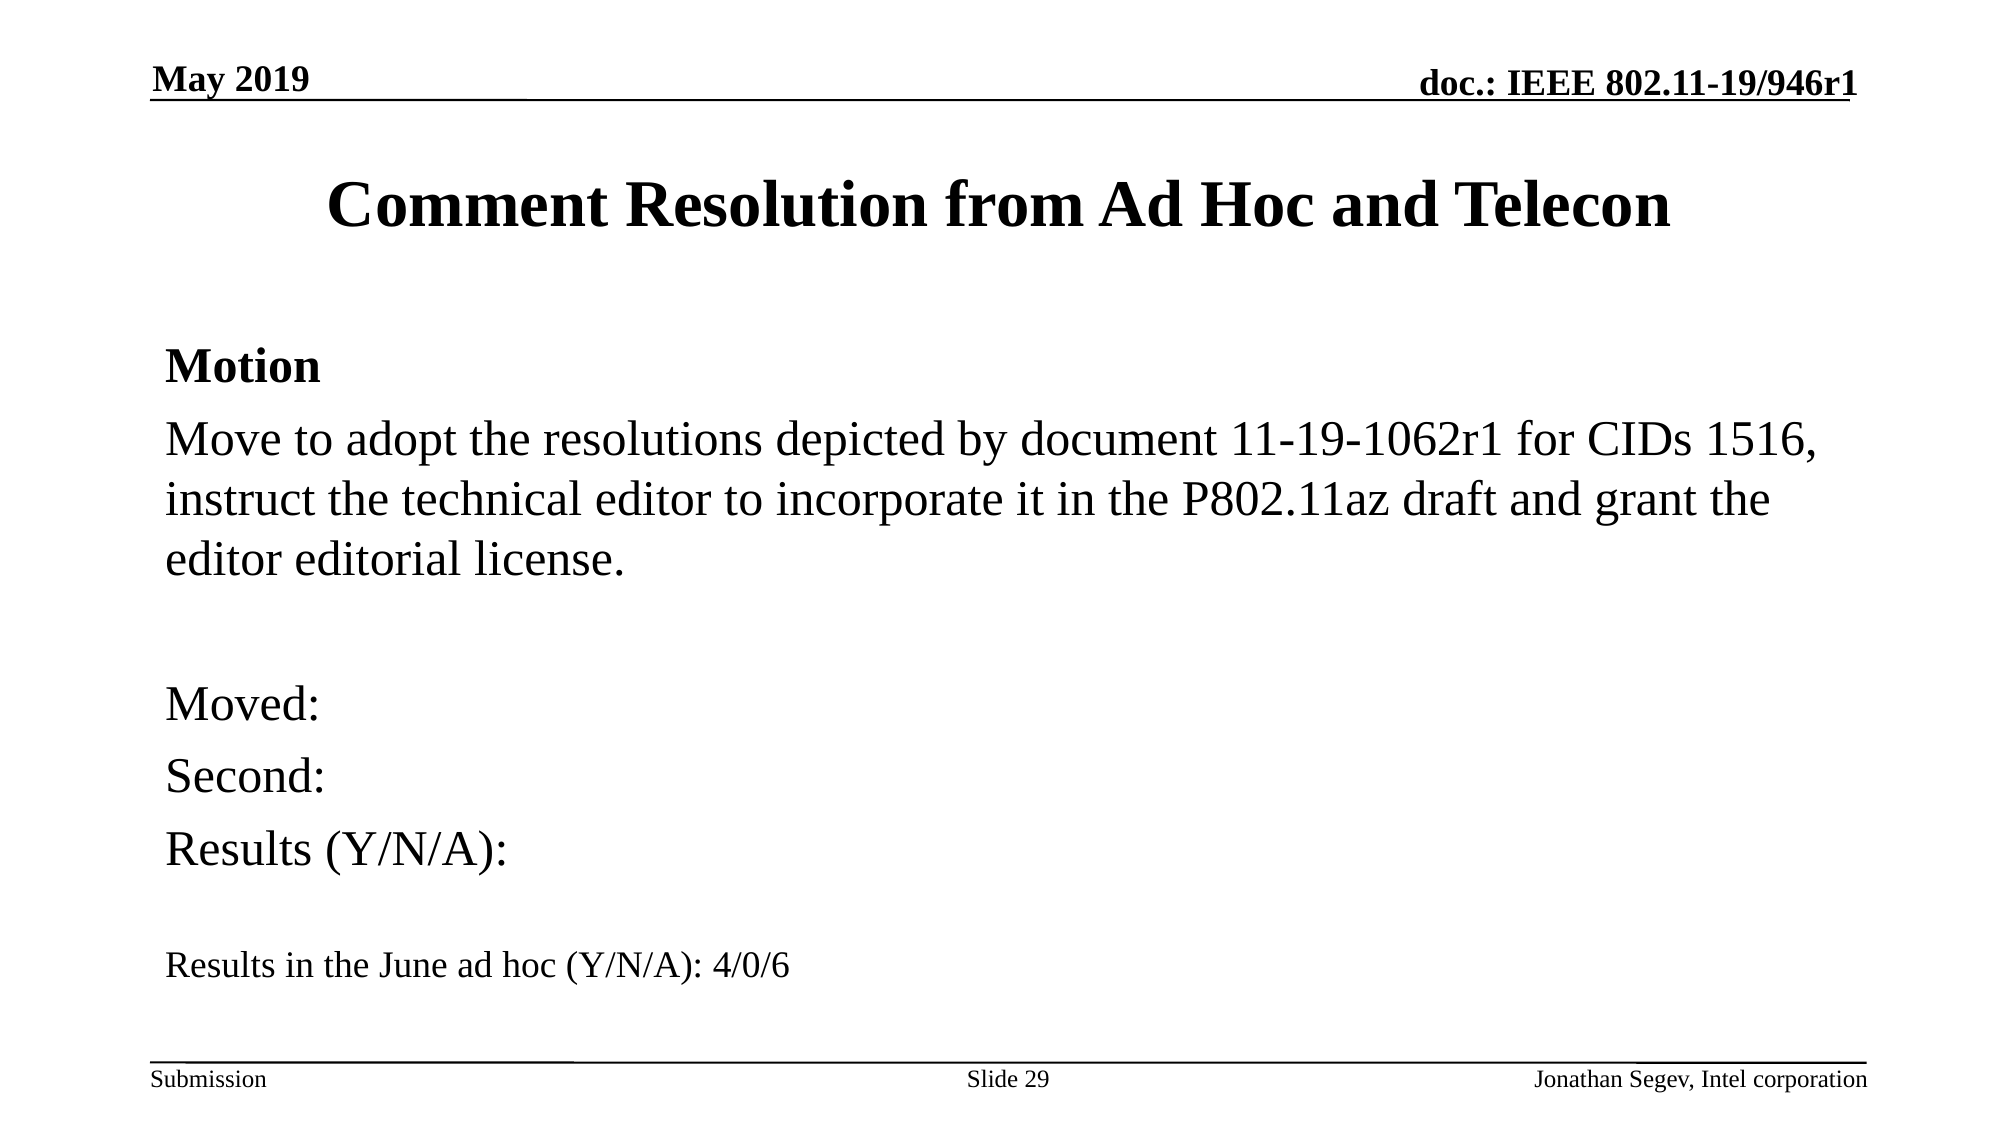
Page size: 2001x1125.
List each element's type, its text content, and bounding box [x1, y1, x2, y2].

footer Jonathan Segev, Intel corporation [1171, 1061, 1869, 1093]
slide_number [152, 54, 563, 100]
slide_number Slide 29 [950, 1061, 1067, 1123]
list Motion Move to adopt the resolutions depicted by document 11-19-1062r1 for CIDs 1516, instruct the technical editor to incorporate it in the P802.11az draft and grant the editor editorial license. Moved: Second: Results (Y/N/A): Results in the June ad hoc (Y/N/A): 4/0/6 [149, 324, 1850, 1000]
title Comment Resolution from Ad Hoc and Telecon [149, 112, 1850, 288]
